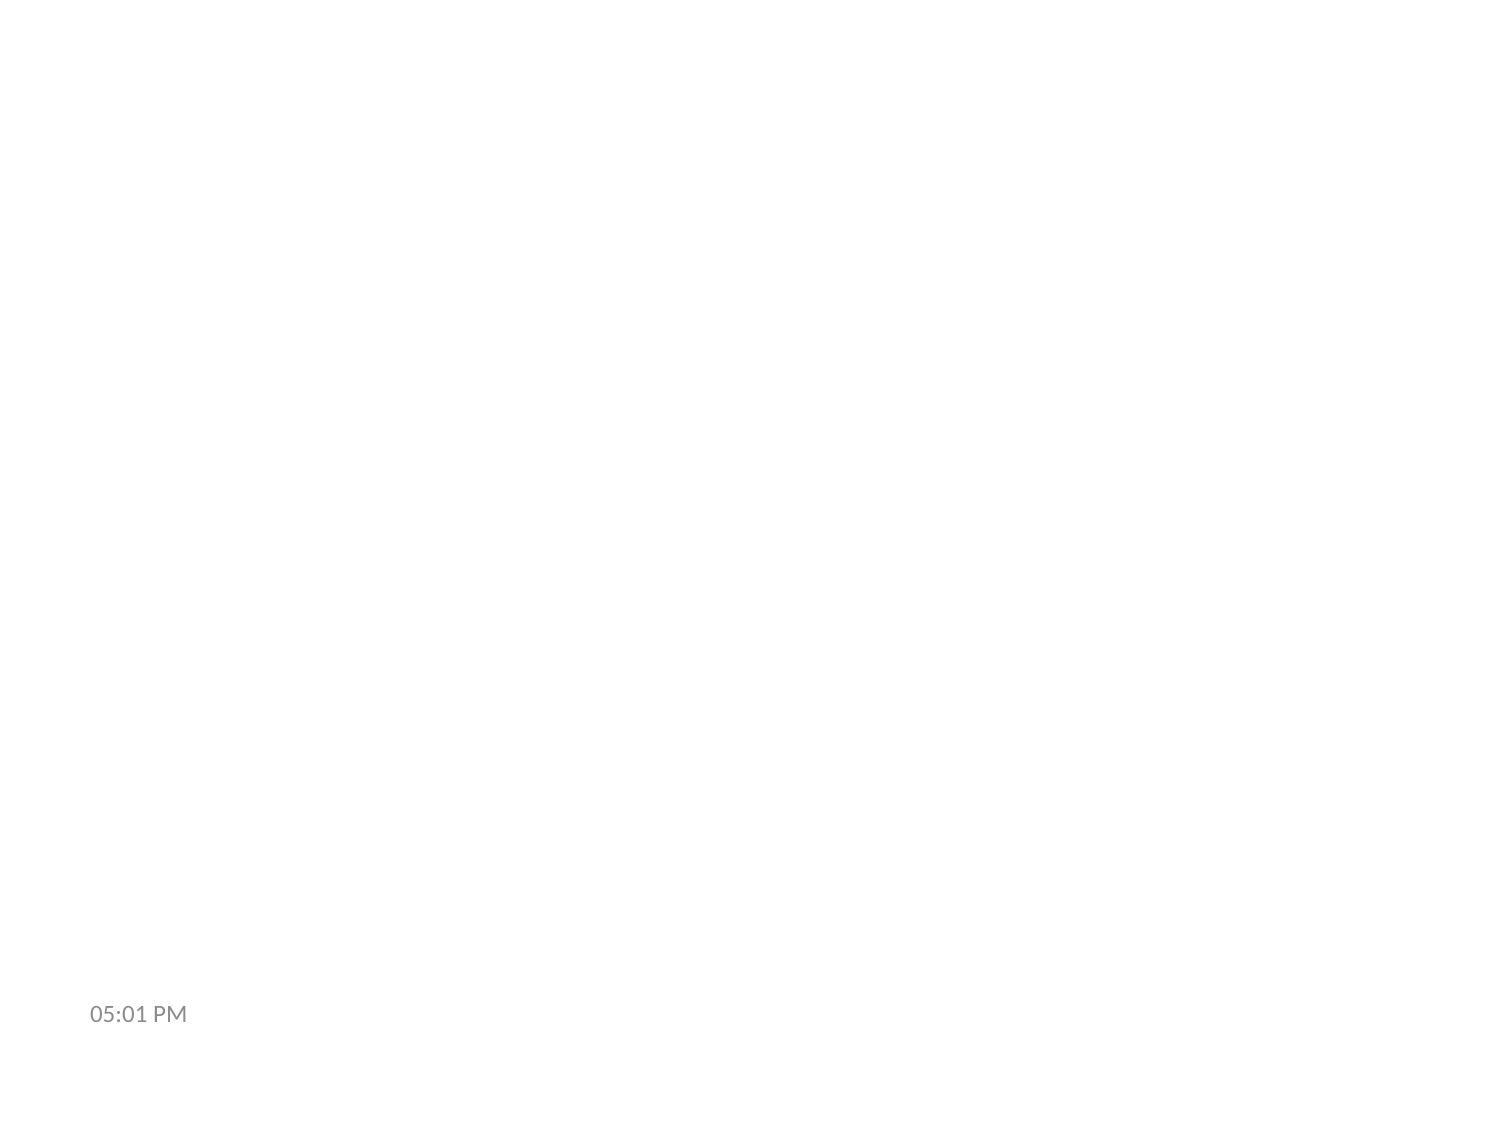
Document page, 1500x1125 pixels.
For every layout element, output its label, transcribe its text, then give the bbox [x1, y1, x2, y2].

text_box 3:35 PM [75, 982, 425, 1043]
